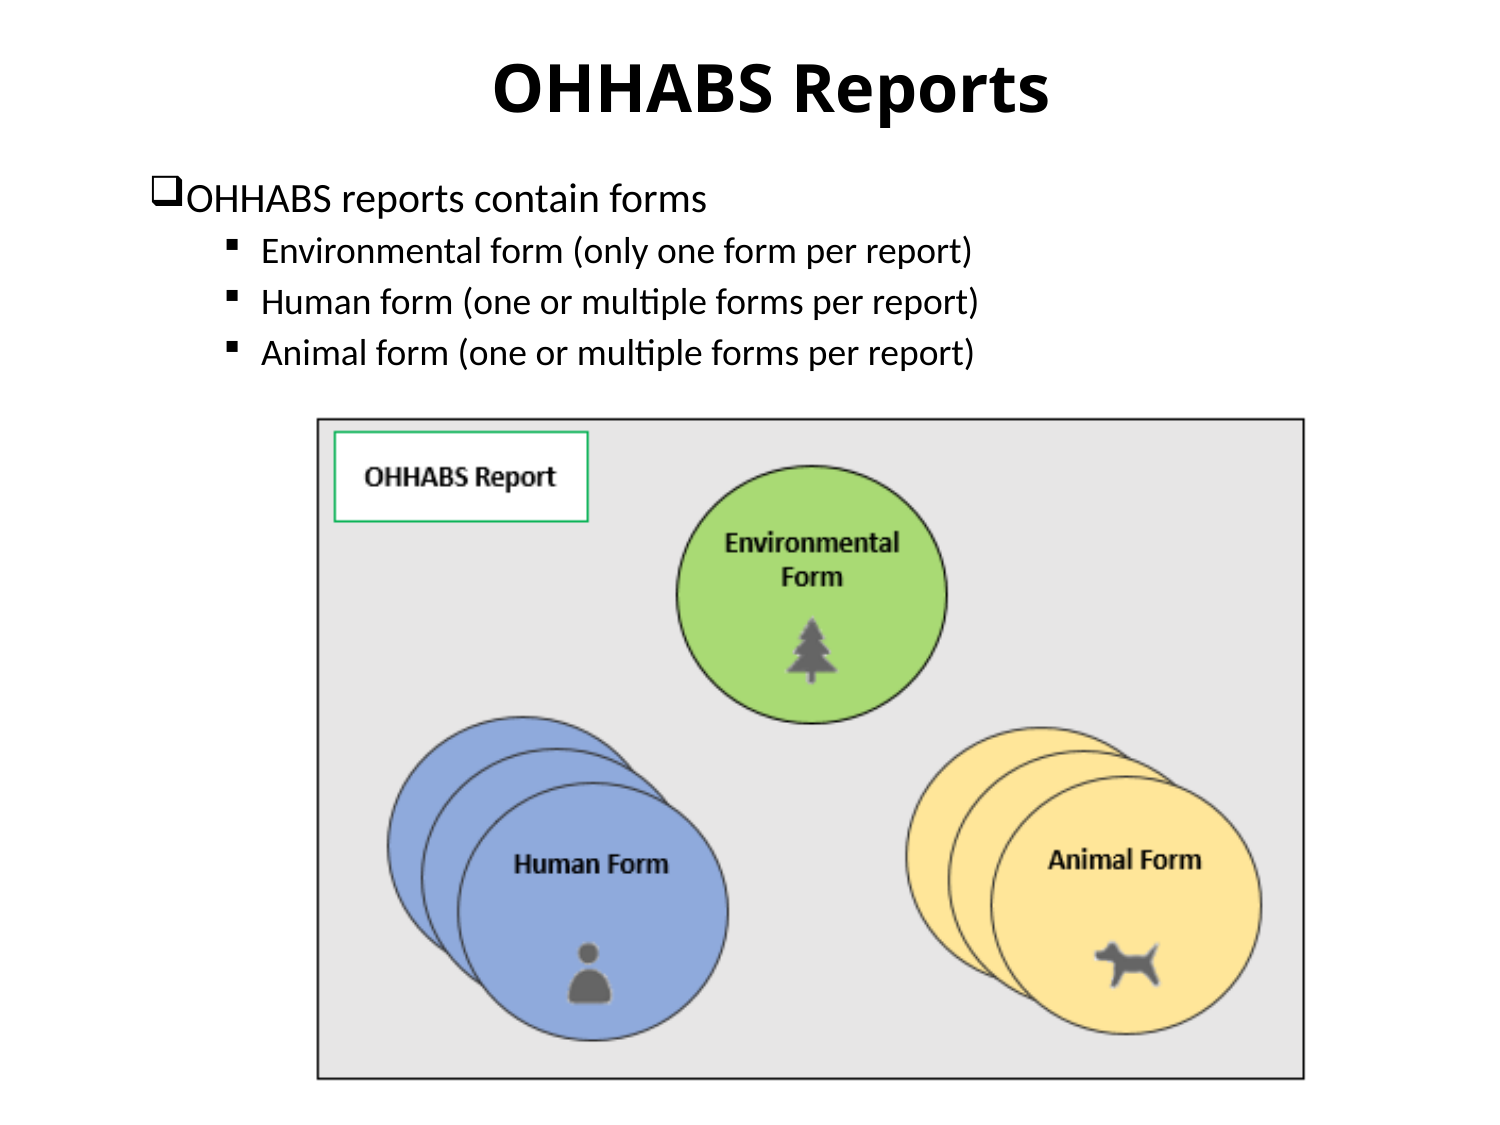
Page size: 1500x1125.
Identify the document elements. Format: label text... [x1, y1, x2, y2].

title OHHABS Reports [124, 26, 1419, 155]
list OHHABS reports contain forms Environmental form (only one form per report) Human form (one or multiple forms per report) Animal form (one or multiple forms per report) [133, 168, 1428, 407]
picture [311, 406, 1318, 1091]
